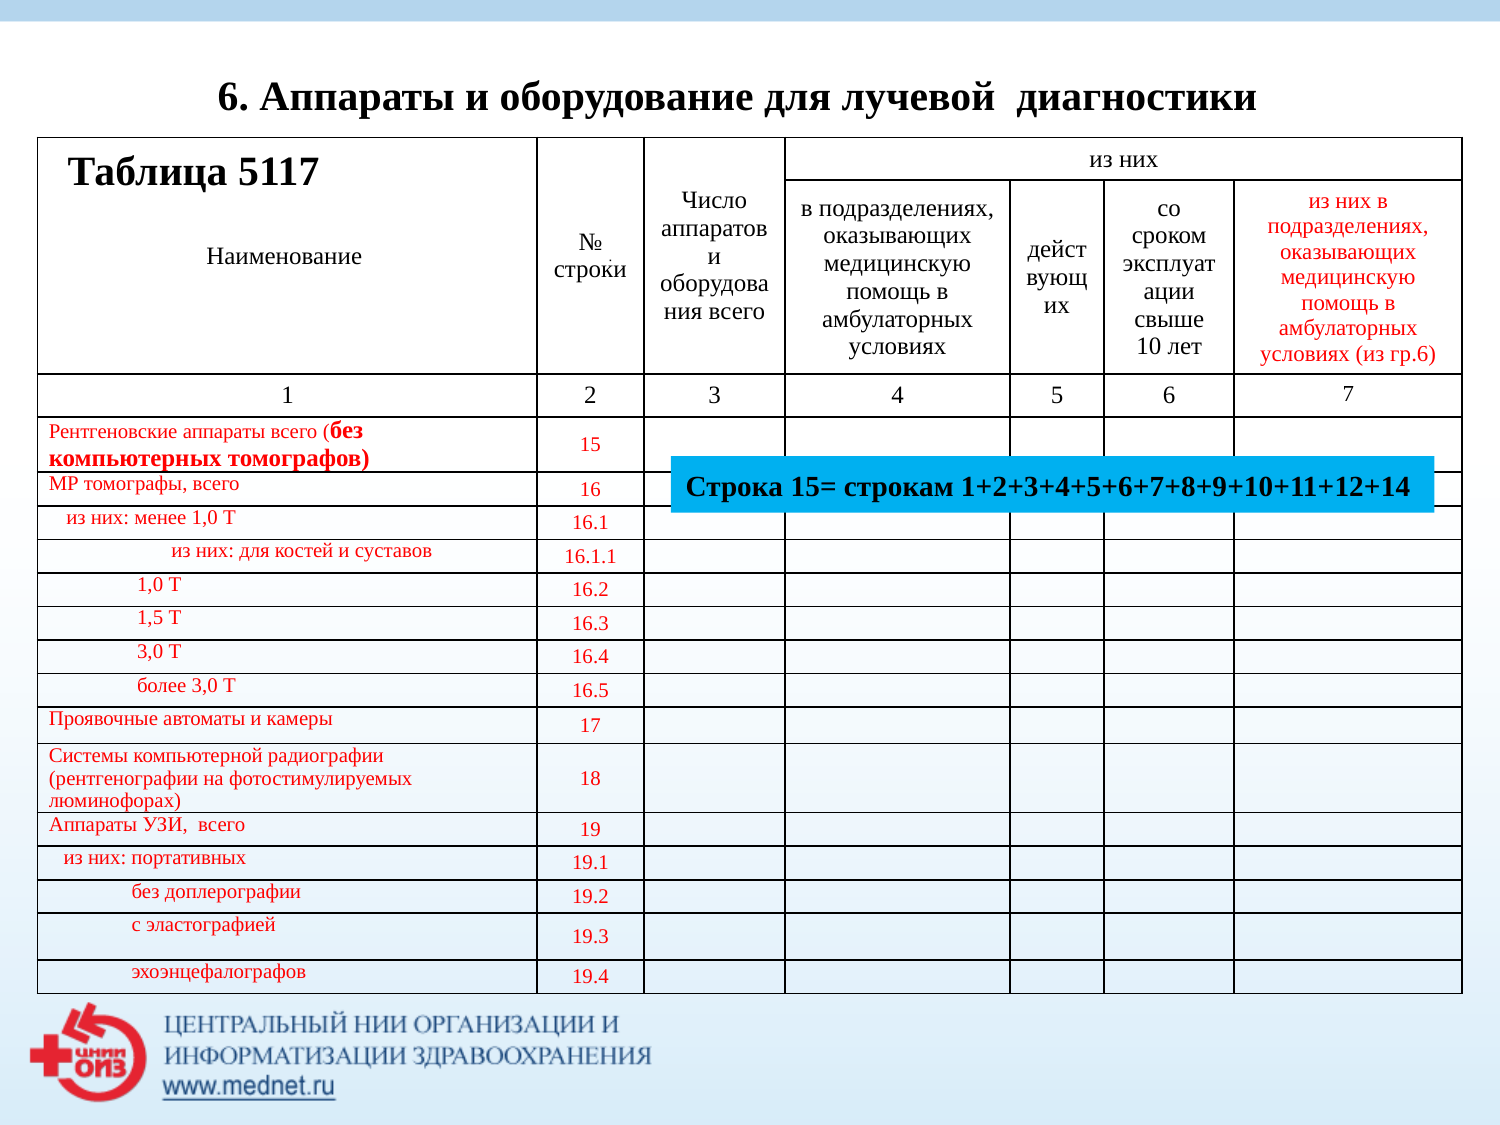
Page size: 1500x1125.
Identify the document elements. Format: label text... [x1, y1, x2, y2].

table_cell [645, 473, 670, 505]
table_cell [1105, 961, 1233, 993]
table_cell [1011, 914, 1103, 959]
table_cell 19.2 [538, 881, 643, 912]
table_cell из них: портативных [38, 847, 536, 879]
table_cell 6 [1105, 375, 1233, 416]
table_cell [645, 641, 784, 673]
table_cell [786, 513, 1009, 539]
table_cell [1105, 813, 1233, 845]
table_cell 1,5 Т [38, 607, 536, 639]
table_cell [786, 641, 1009, 673]
table_cell более 3,0 Т [38, 674, 536, 706]
table_cell [645, 418, 784, 471]
table_header Наименование [38, 138, 536, 373]
table_cell [1105, 914, 1233, 959]
table_cell без доплерографии [38, 881, 536, 912]
table_cell [1105, 708, 1233, 743]
table_cell [1011, 540, 1103, 572]
table_cell [645, 540, 784, 572]
table_cell [1235, 574, 1461, 606]
table_cell 16.2 [538, 574, 643, 606]
table_cell [1105, 540, 1233, 572]
table_cell 3,0 Т [38, 641, 536, 673]
table_header № строки [538, 138, 643, 373]
table_cell [645, 847, 784, 879]
table_cell действующих [1011, 181, 1103, 373]
table_cell [786, 674, 1009, 706]
table_cell [1105, 418, 1233, 456]
table_cell [1235, 641, 1461, 673]
table_cell из них в подразделениях, оказывающих медицинскую помощь в амбулаторных условиях (из гр.6) [1235, 181, 1461, 373]
table_cell 16.4 [538, 641, 643, 673]
table_cell [1011, 418, 1103, 456]
table_cell [786, 813, 1009, 845]
table_cell МР томографы, всего [38, 473, 536, 505]
table_cell [786, 881, 1009, 912]
table_cell [786, 961, 1009, 993]
table_cell [1011, 708, 1103, 743]
table_cell 18 [538, 744, 643, 812]
picture [0, 0, 1500, 1125]
table_cell [786, 607, 1009, 639]
table_cell [1105, 574, 1233, 606]
table_cell со сроком эксплуатации свыше 10 лет [1105, 181, 1233, 373]
table_cell [1011, 881, 1103, 912]
table_cell 19.1 [538, 847, 643, 879]
table_cell 15 [538, 418, 643, 471]
table_cell [1011, 813, 1103, 845]
table_cell [786, 540, 1009, 572]
text_box Строка 15= строкам 1+2+3+4+5+6+7+8+9+10+11+12+14 [670, 456, 1435, 513]
table_cell Проявочные автоматы и камеры [38, 708, 536, 743]
table_cell 16.1.1 [538, 540, 643, 572]
table_cell Рентгеновские аппараты всего (без компьютерных томографов) [38, 418, 536, 471]
table_cell [1011, 961, 1103, 993]
table_cell [645, 961, 784, 993]
table_cell 3 [645, 375, 784, 416]
table_cell [645, 813, 784, 845]
table_cell [786, 418, 1009, 456]
table_cell [1235, 418, 1461, 471]
table_cell 2 [538, 375, 643, 416]
table_cell [1235, 674, 1461, 706]
table_cell из них: менее 1,0 Т [38, 507, 536, 539]
table_cell 17 [538, 708, 643, 743]
table_cell [645, 744, 784, 812]
table_cell 4 [786, 375, 1009, 416]
table_cell [1105, 607, 1233, 639]
table_cell 16.3 [538, 607, 643, 639]
table_cell [1435, 473, 1461, 505]
table_cell [1011, 641, 1103, 673]
table_cell 16.1 [538, 507, 643, 539]
table_header из них [786, 138, 1461, 179]
table_cell [645, 507, 784, 539]
table_cell [1105, 881, 1233, 912]
table_cell [1235, 708, 1461, 743]
table_cell 19.4 [538, 961, 643, 993]
table_cell [1011, 513, 1103, 539]
table_cell 5 [1011, 375, 1103, 416]
table_cell [645, 881, 784, 912]
table_cell [645, 607, 784, 639]
table_cell [786, 708, 1009, 743]
table_cell в подразделениях, оказывающих медицинскую помощь в амбулаторных условиях [786, 181, 1009, 373]
table_cell [1011, 574, 1103, 606]
table_cell [1105, 513, 1233, 539]
table_cell [786, 847, 1009, 879]
table_cell [786, 744, 1009, 812]
table_cell 19.3 [538, 914, 643, 959]
table_cell [1235, 507, 1461, 539]
table_cell [1011, 674, 1103, 706]
table_cell [1235, 607, 1461, 639]
table_cell из них: для костей и суставов [38, 540, 536, 572]
table_cell [1235, 847, 1461, 879]
table_cell [1235, 914, 1461, 959]
table_cell [645, 574, 784, 606]
table_cell эхоэнцефалографов [38, 961, 536, 993]
table_cell [1235, 961, 1461, 993]
table_cell 7 [1235, 375, 1461, 416]
table_cell [1011, 744, 1103, 812]
table_cell [1105, 744, 1233, 812]
table_cell с эластографией [38, 914, 536, 959]
table_cell 19 [538, 813, 643, 845]
text_box 6. Аппараты и оборудование для лучевой диагностики [37, 62, 1438, 125]
table_cell [645, 708, 784, 743]
table_cell 1 [38, 375, 536, 416]
table_cell [1011, 847, 1103, 879]
table_cell [1235, 744, 1461, 812]
table_cell 16.5 [538, 674, 643, 706]
table_cell [1011, 607, 1103, 639]
table_cell [786, 574, 1009, 606]
table_cell [1105, 641, 1233, 673]
table_cell [1235, 881, 1461, 912]
table_cell [645, 914, 784, 959]
table_cell 16 [538, 473, 643, 505]
table_cell 1,0 Т [38, 574, 536, 606]
table_header Число аппаратов и оборудования всего [645, 138, 784, 373]
table_cell [1105, 674, 1233, 706]
table_cell Системы компьютерной радиографии (рентгенографии на фотостимулируемых люминофорах) [38, 744, 536, 812]
table_cell [1235, 813, 1461, 845]
table_cell Аппараты УЗИ, всего [38, 813, 536, 845]
table_cell [786, 914, 1009, 959]
table_cell [1235, 540, 1461, 572]
table_cell [1105, 847, 1233, 879]
table_cell [645, 674, 784, 706]
